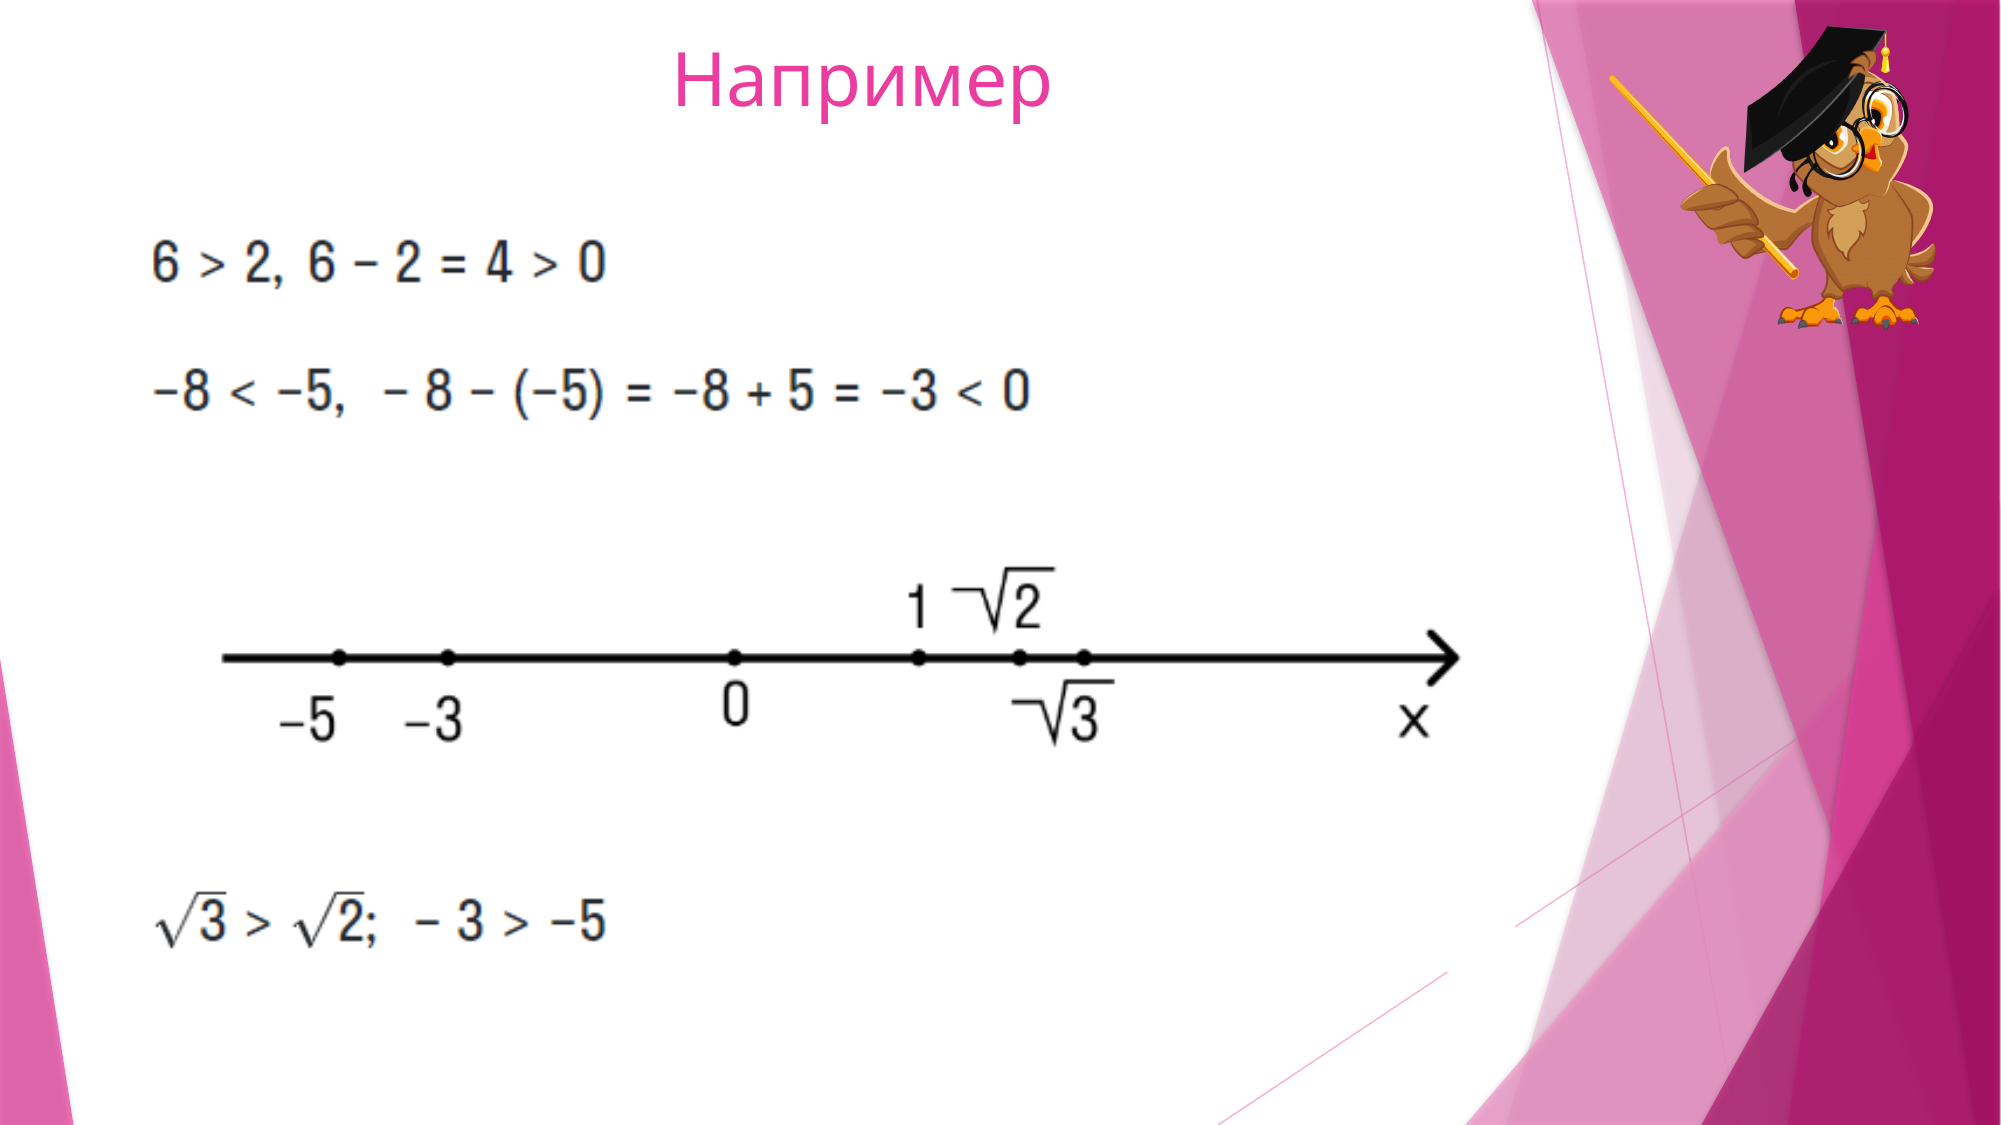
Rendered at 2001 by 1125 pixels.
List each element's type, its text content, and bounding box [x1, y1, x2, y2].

picture [1609, 25, 1936, 330]
title Например [157, 23, 1568, 241]
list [61, 207, 1515, 973]
